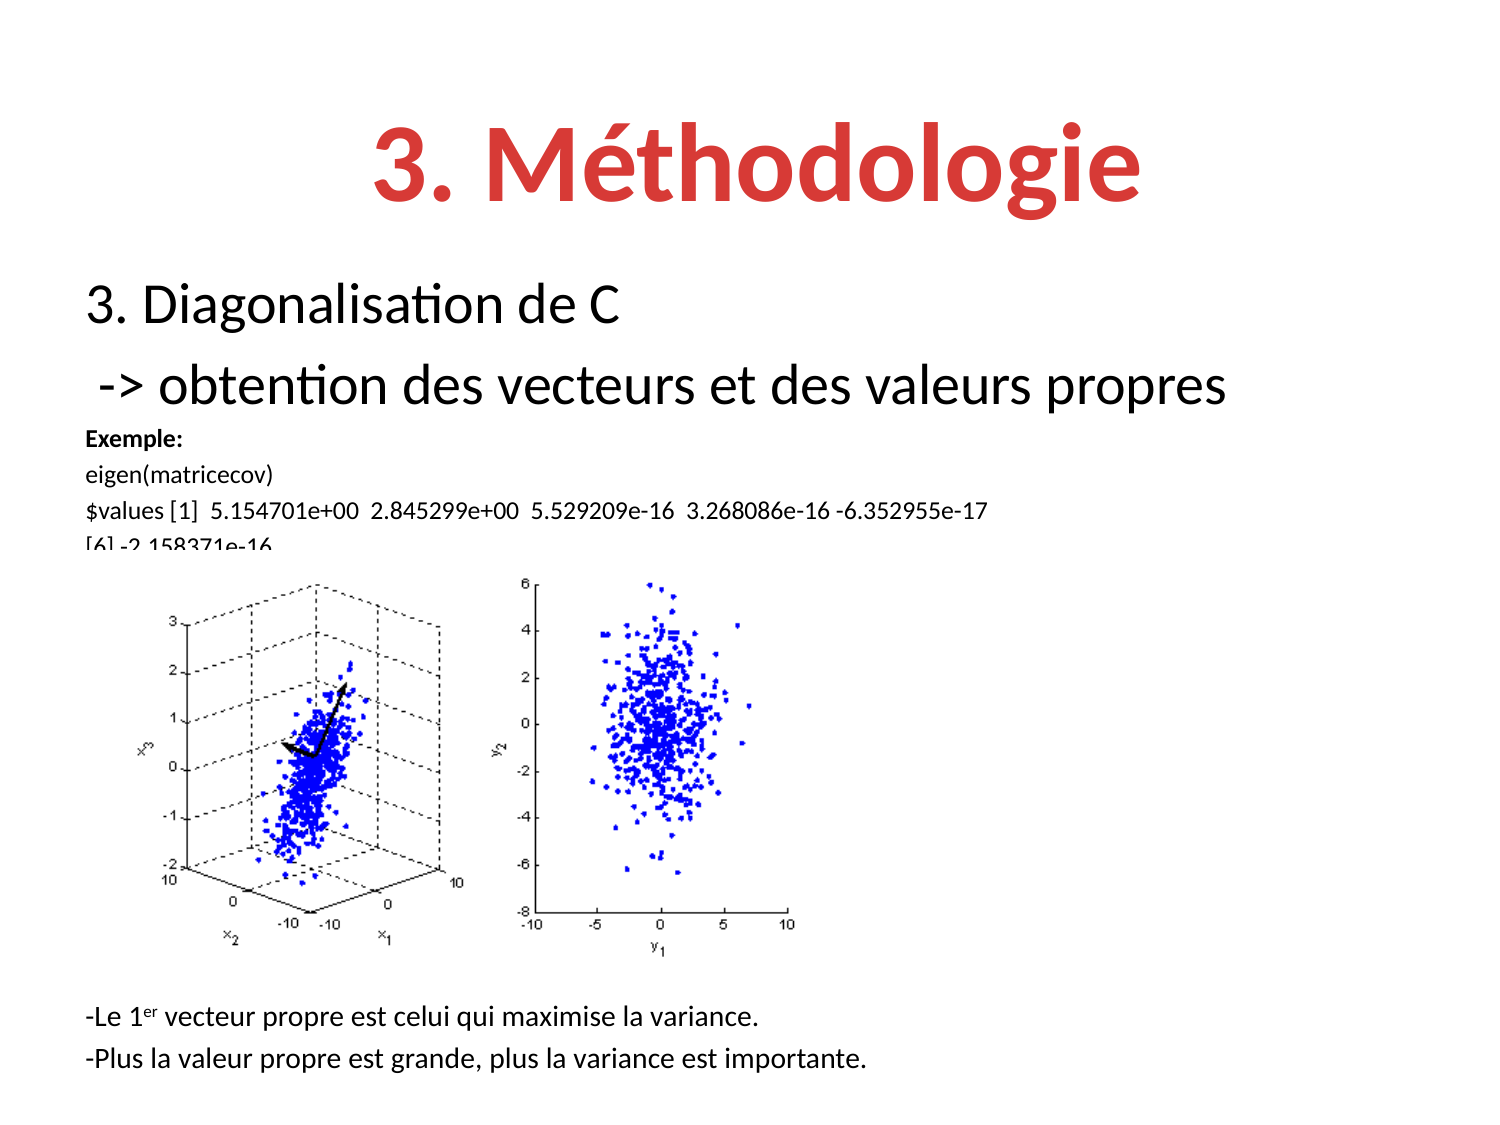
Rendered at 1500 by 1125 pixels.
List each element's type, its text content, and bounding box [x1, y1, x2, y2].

list 3. Diagonalisation de C -> obtention des vecteurs et des valeurs propres Exemple: eigen(matricecov) $values [1] 5.154701e+00 2.845299e+00 5.529209e-16 3.268086e-16 -6.352955e-17 [6] -2.158371e-16 -Le 1er vecteur propre est celui qui maximise la variance. -Plus la valeur propre est grande, plus la variance est importante. [70, 257, 1421, 1090]
picture [81, 550, 880, 967]
text_box 3. Méthodologie [355, 81, 1159, 232]
